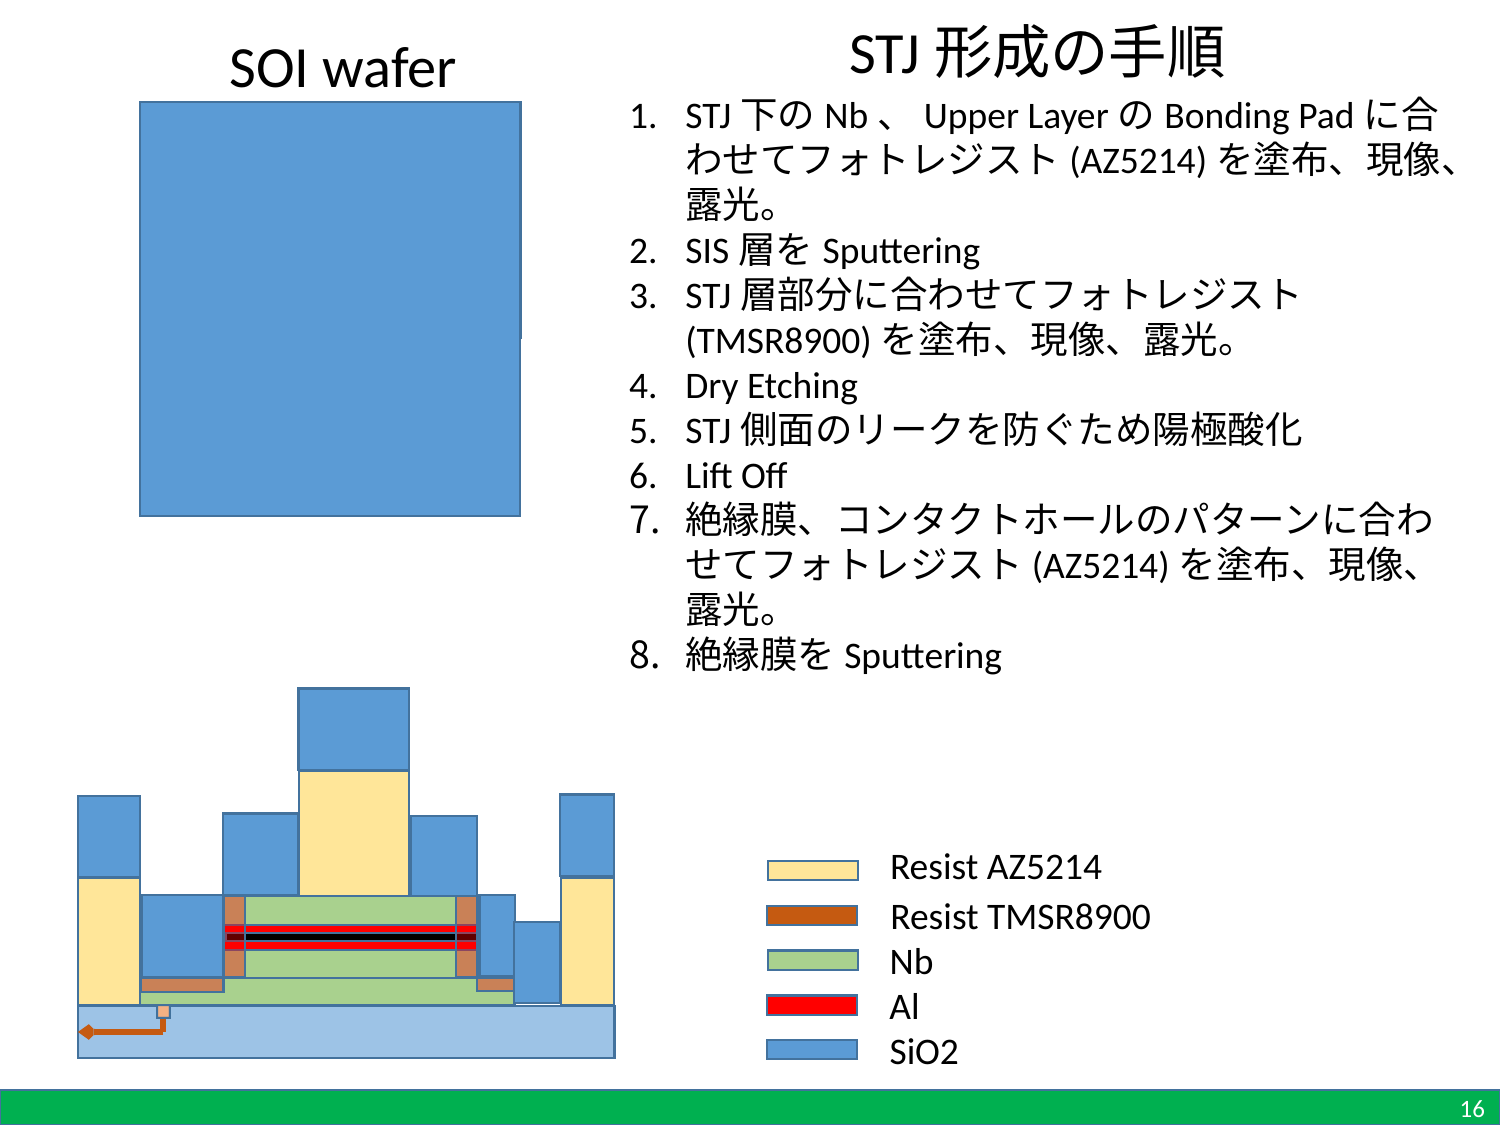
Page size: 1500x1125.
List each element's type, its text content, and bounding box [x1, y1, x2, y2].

text_box [225, 951, 455, 979]
text_box [767, 949, 859, 971]
text_box Resist AZ5214 [875, 834, 1118, 885]
text_box [222, 812, 298, 896]
text_box SOI wafer [214, 21, 478, 101]
text_box [478, 894, 516, 977]
text_box [246, 942, 455, 951]
text_box [0, 1089, 1162, 1125]
text_box STJ形成の手順 [642, 7, 1433, 83]
text_box [139, 101, 521, 517]
text_box STJ下のNb、Upper LayerのBonding Padに合わせてフォトレジスト(AZ5214)を塗布、現像、露光。 SIS層をSputtering STJ層部分に合わせてフォトレジスト(TMSR8900)を塗布、現像、露光。 Dry Etching STJ側面のリークを防ぐため陽極酸化 Lift Off 絶縁膜、コンタクトホールのパターンに合わせてフォトレジスト(AZ5214)を塗布、現像、露光。 絶縁膜をSputtering [614, 83, 1478, 773]
text_box [455, 897, 478, 979]
text_box [77, 795, 141, 878]
text_box [77, 878, 141, 1006]
text_box [246, 896, 455, 926]
slide_number 16 [1162, 1077, 1500, 1125]
text_box [224, 896, 246, 978]
text_box [77, 1005, 616, 1059]
text_box [141, 977, 225, 993]
text_box [766, 994, 858, 1016]
text_box [766, 1039, 858, 1060]
text_box [560, 877, 615, 1006]
picture [156, 1004, 171, 1019]
text_box [246, 932, 455, 942]
text_box SiO2 [874, 1019, 975, 1080]
text_box [476, 977, 513, 992]
text_box [246, 926, 455, 932]
text_box [298, 770, 410, 897]
text_box [141, 894, 224, 978]
text_box [513, 921, 561, 1004]
text_box [767, 860, 859, 881]
text_box [766, 905, 858, 926]
text_box Nb [874, 929, 949, 990]
text_box [410, 815, 478, 897]
text_box Resist TMSR8900 [875, 885, 1167, 945]
text_box Al [874, 974, 935, 1019]
text_box [559, 793, 615, 877]
text_box [297, 687, 410, 771]
text_box [141, 979, 516, 1006]
